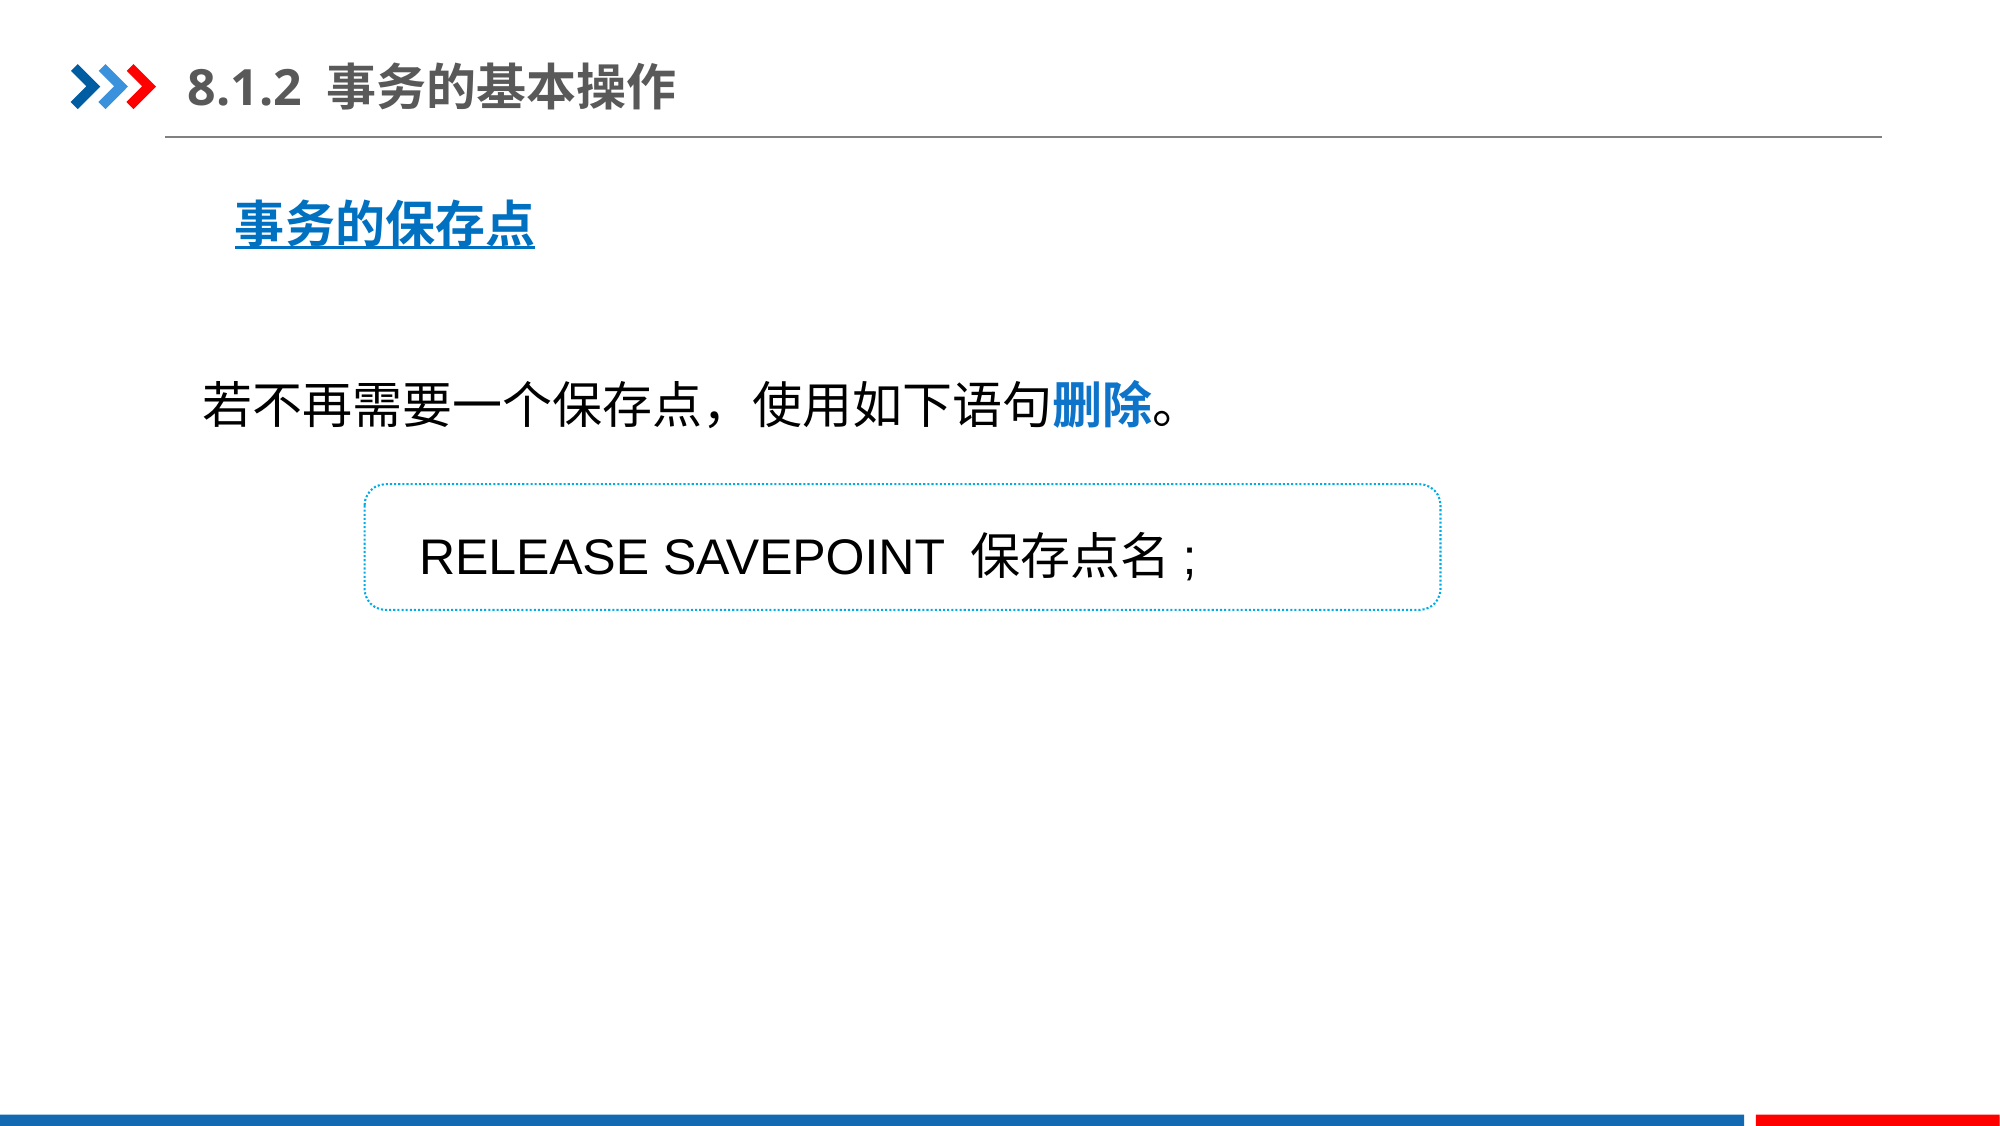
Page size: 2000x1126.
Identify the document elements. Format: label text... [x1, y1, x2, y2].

text_box 事务的保存点 [220, 184, 816, 260]
text_box 8.1.2 事务的基本操作 [187, 43, 827, 127]
text_box 若不再需要一个保存点，使用如下语句删除。 [187, 366, 1442, 442]
text_box RELEASE SAVEPOINT 保存点名; [404, 517, 1419, 593]
text_box [364, 484, 1441, 610]
